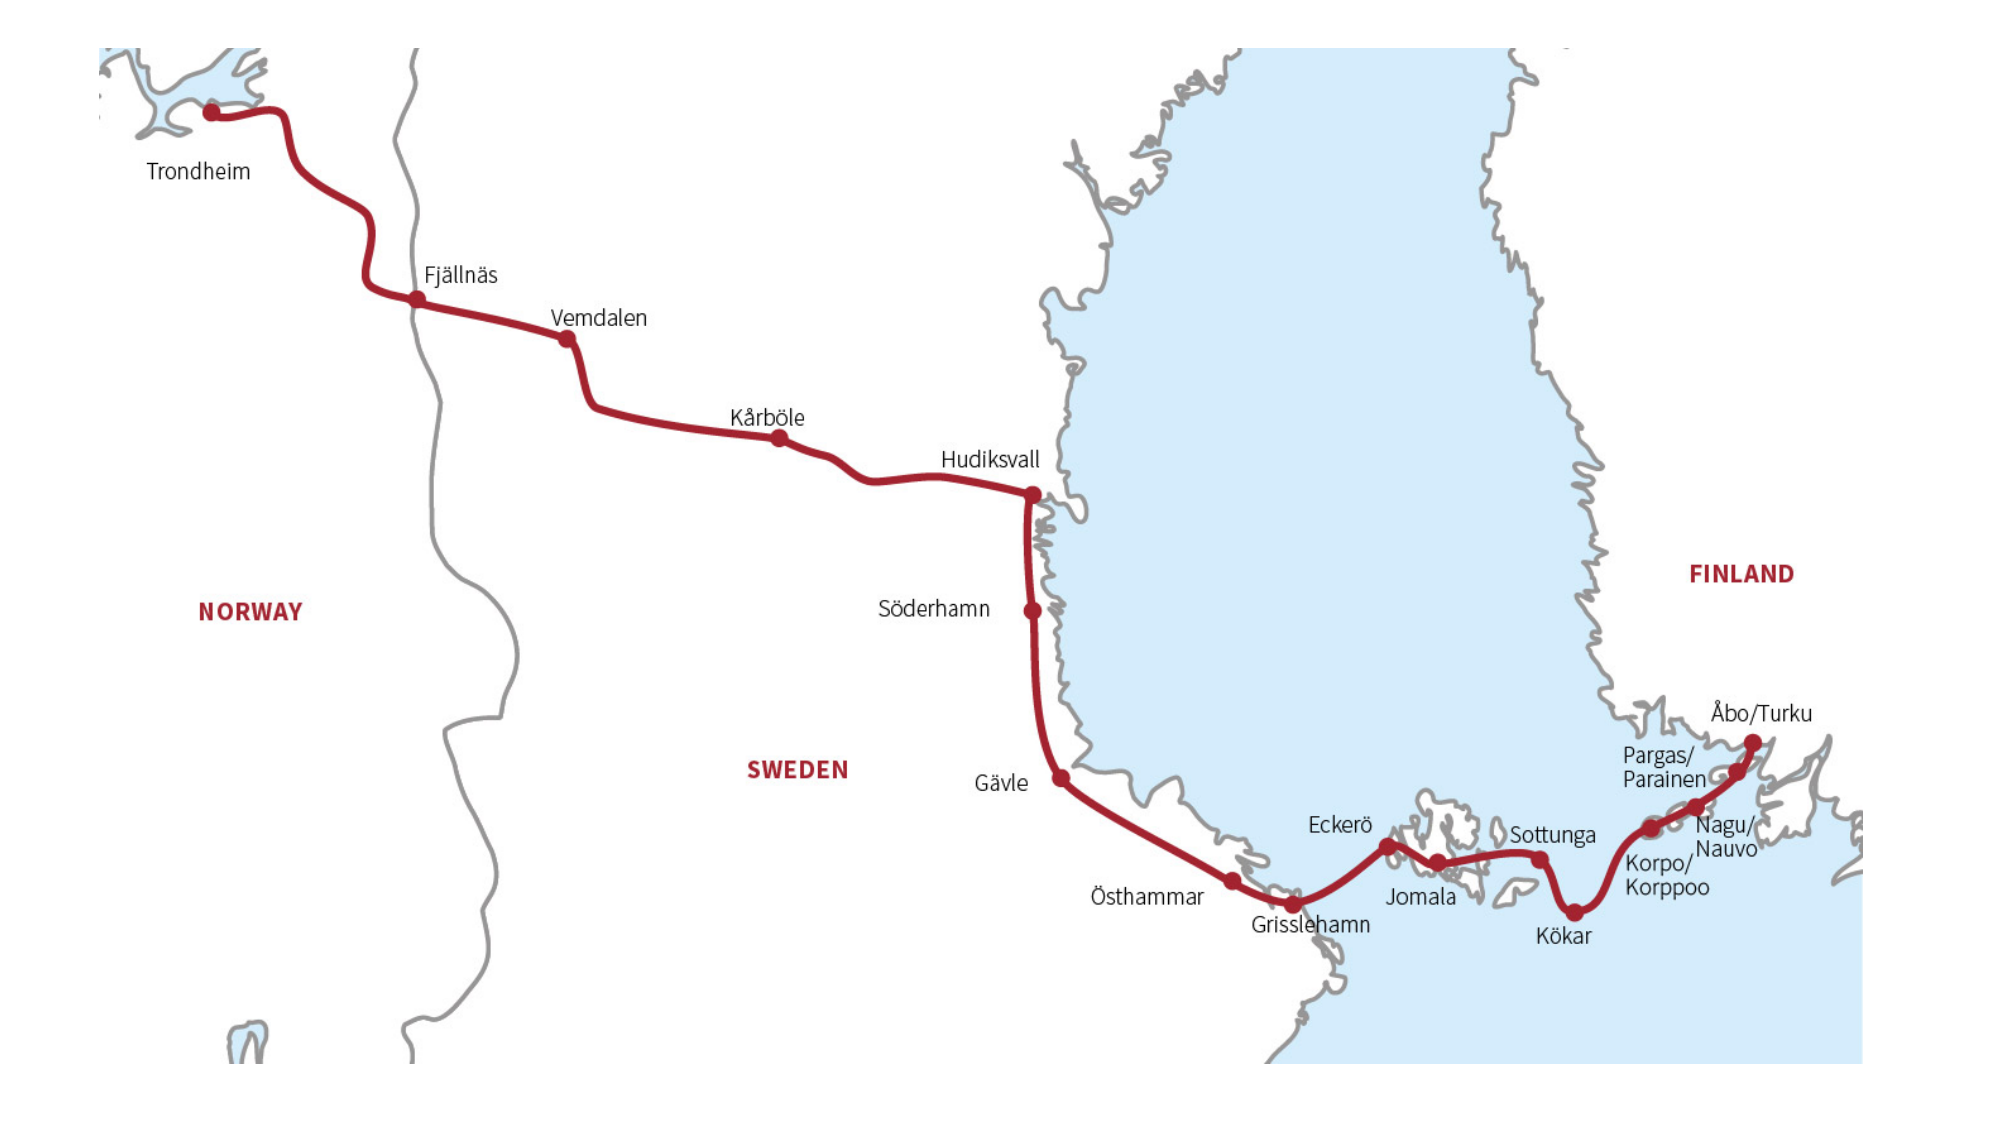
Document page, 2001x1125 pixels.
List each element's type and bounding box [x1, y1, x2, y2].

list [99, 47, 1863, 1064]
